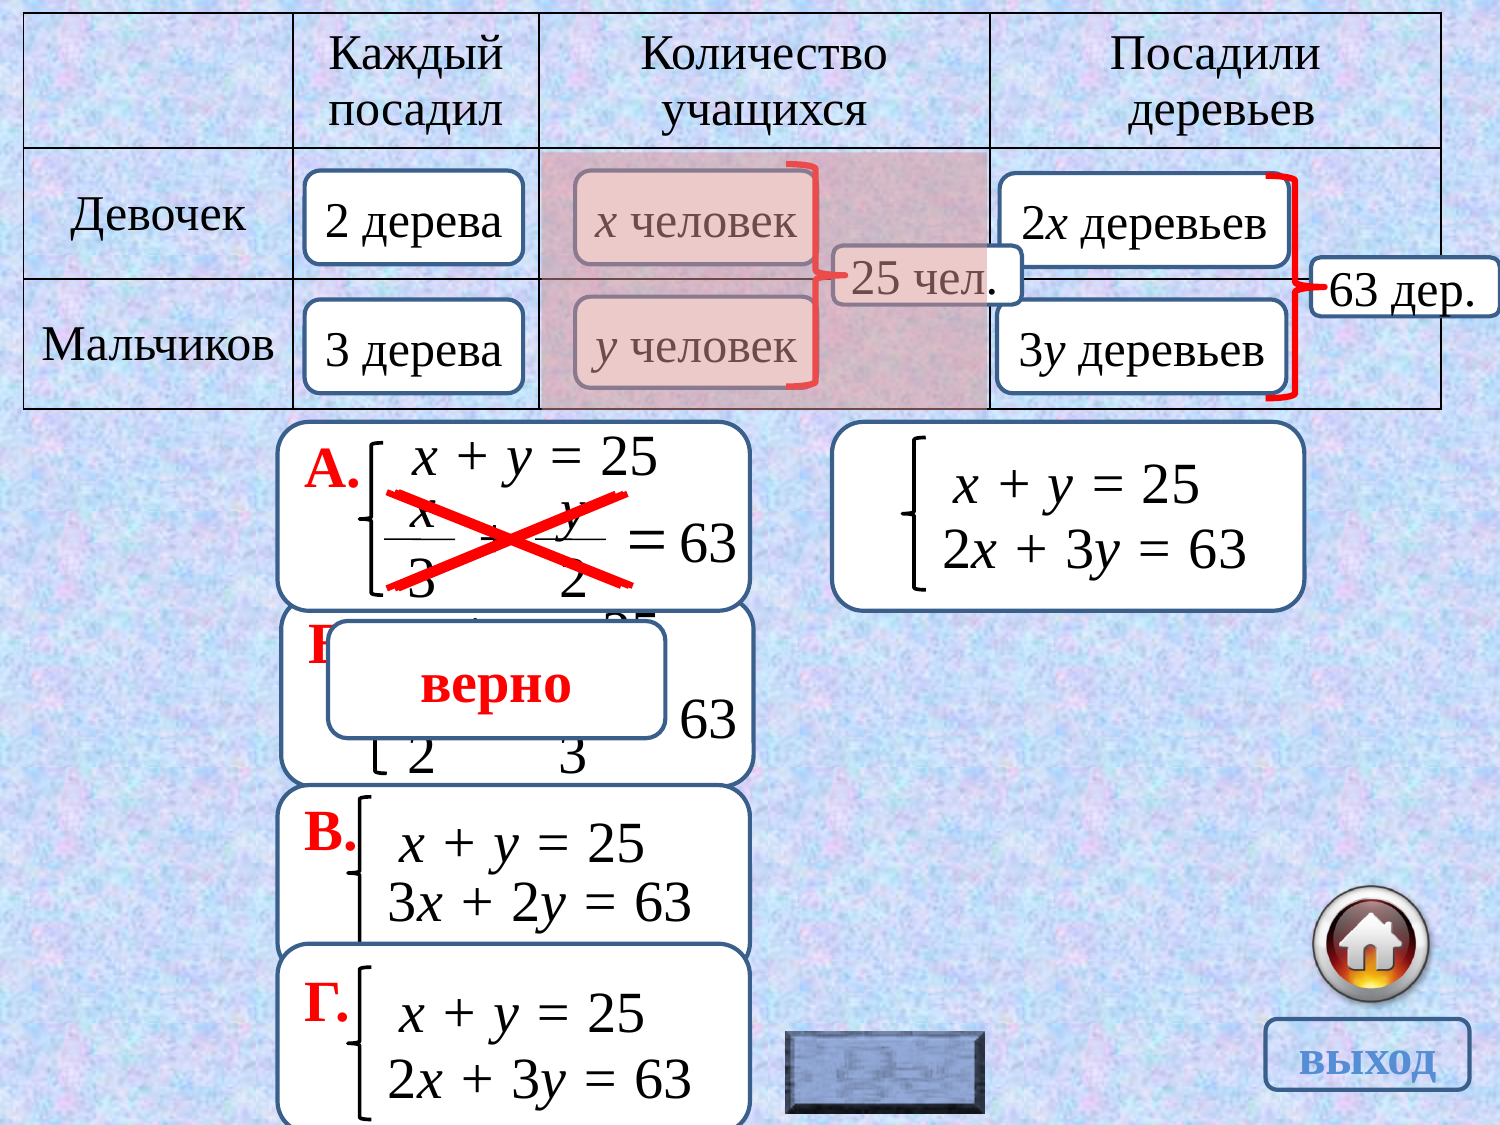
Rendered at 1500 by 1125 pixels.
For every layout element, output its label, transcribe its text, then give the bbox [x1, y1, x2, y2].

text_box [540, 150, 989, 162]
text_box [277, 409, 751, 611]
text_box [752, 408, 989, 412]
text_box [277, 784, 751, 943]
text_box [398, 491, 634, 589]
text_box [304, 163, 1500, 399]
table_header Каждый посадил [294, 14, 538, 147]
table_cell [991, 149, 1440, 162]
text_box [280, 614, 754, 787]
table_cell Девочек [24, 149, 292, 278]
table_header Количество учащихся [540, 14, 989, 147]
table_header [24, 14, 292, 147]
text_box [1265, 878, 1470, 1091]
text_box [901, 436, 926, 591]
table_cell [294, 149, 538, 278]
picture [0, 0, 1500, 1125]
text_box х + у = 25 [939, 437, 1216, 502]
picture [751, 399, 1500, 1125]
table_cell Мальчиков [24, 280, 292, 408]
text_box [277, 943, 751, 1125]
text_box 2х + 3у = 63 [927, 502, 1263, 588]
table_header Посадили деревьев [991, 14, 1440, 147]
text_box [386, 491, 397, 589]
text_box [829, 419, 1307, 613]
table_cell [294, 280, 303, 408]
